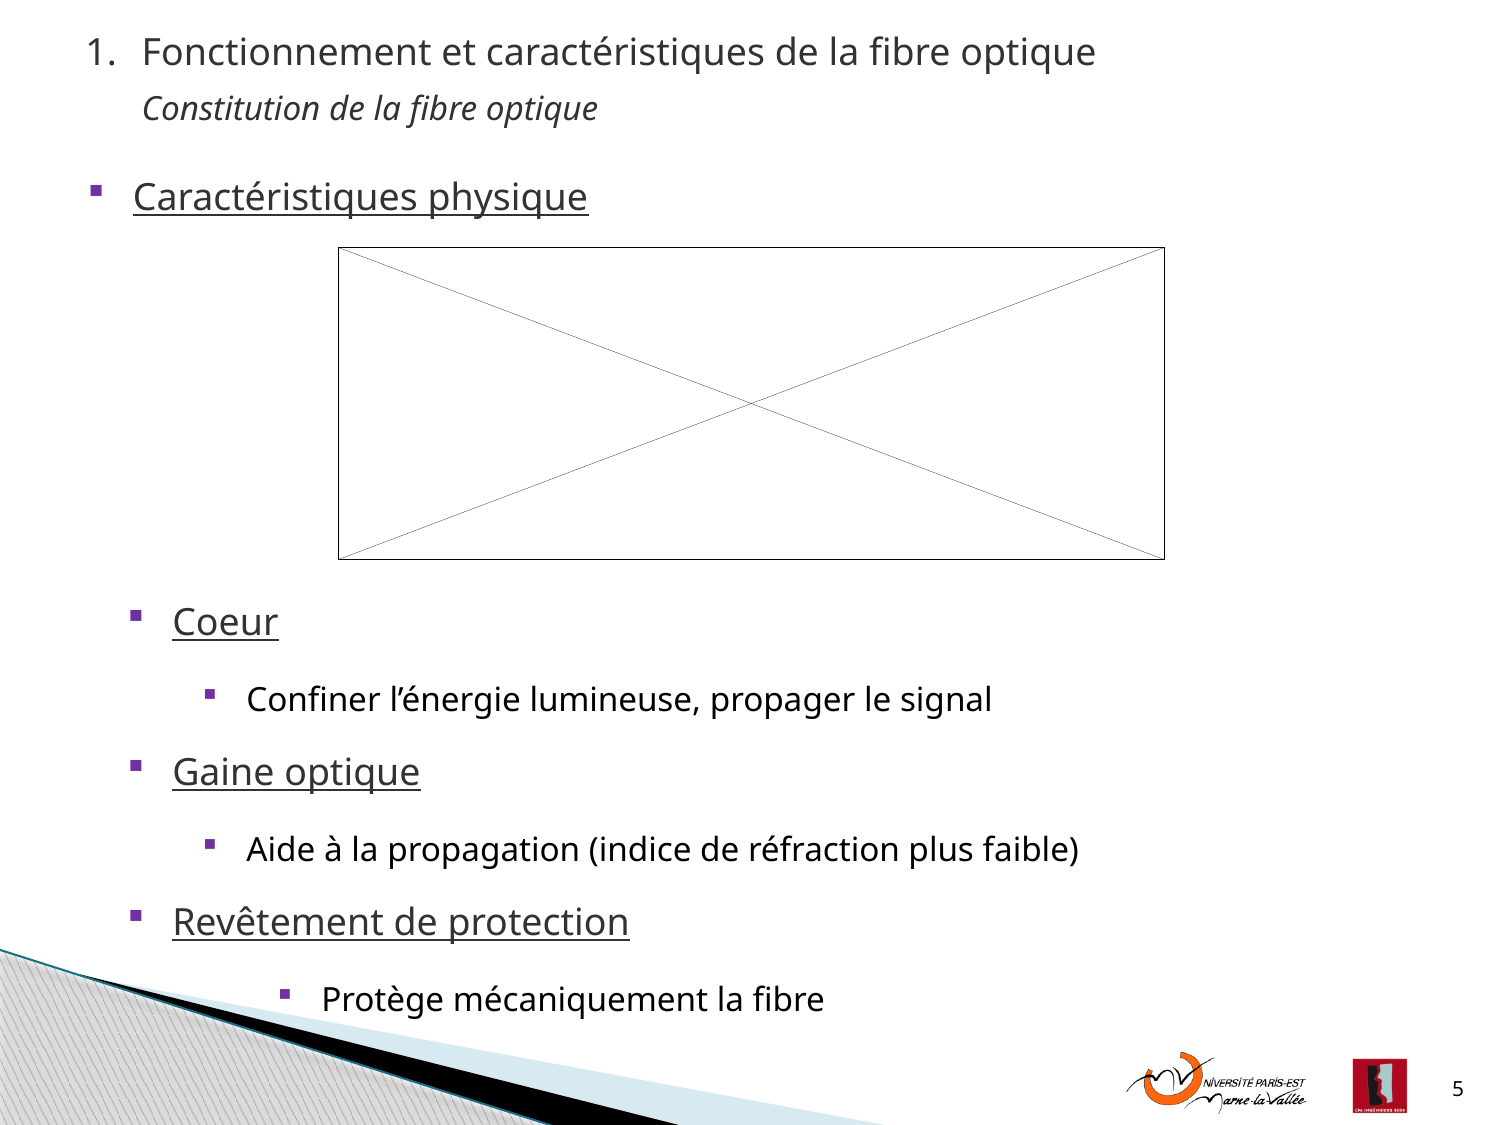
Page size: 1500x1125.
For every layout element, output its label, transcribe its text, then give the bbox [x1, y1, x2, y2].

picture [1351, 1057, 1408, 1114]
picture [1126, 1052, 1306, 1114]
slide_number 5 [1418, 1051, 1479, 1112]
text_box Fonctionnement et caractéristiques de la fibre optique Constitution de la fibre optique [70, 11, 1425, 137]
text_box Caractéristiques physique Coeur Confiner l’énergie lumineuse, propager le signal Gaine optique Aide à la propagation (indice de réfraction plus faible) Revêtement de protection Protège mécaniquement la fibre [72, 160, 1442, 1044]
